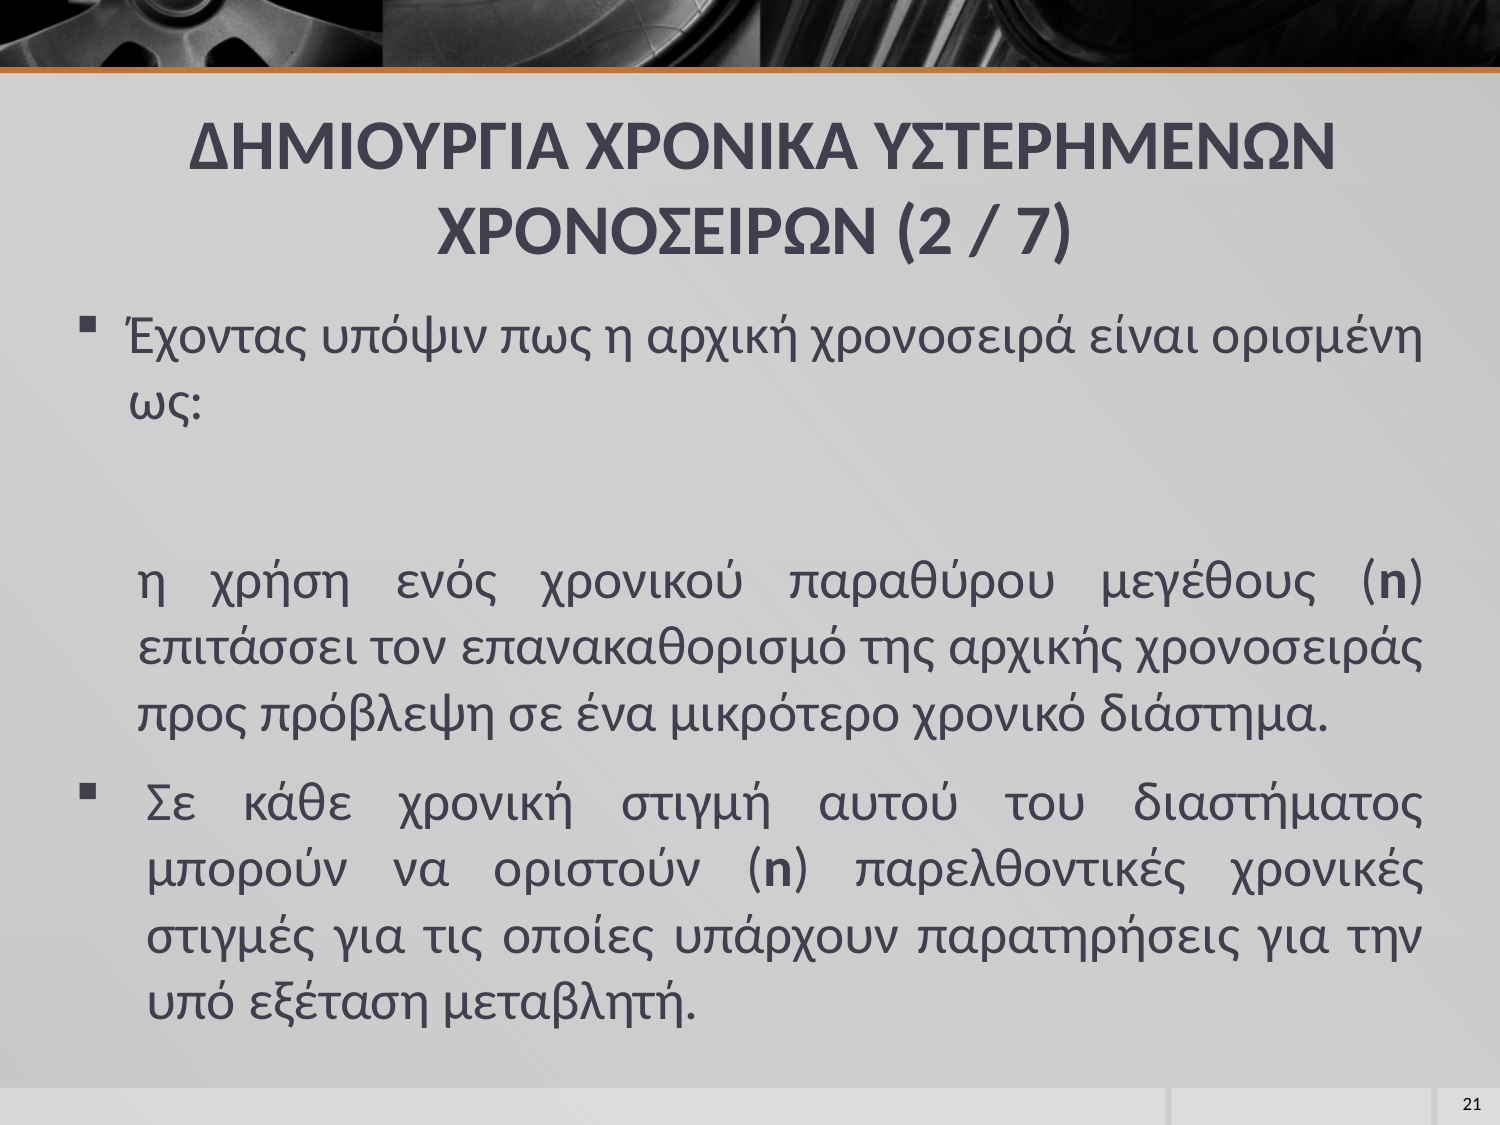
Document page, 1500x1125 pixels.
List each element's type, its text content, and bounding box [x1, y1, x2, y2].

picture [0, 0, 1500, 67]
slide_number 21 [1434, 1084, 1497, 1122]
title ΔΗΜΙΟΥΡΓΙΑ ΧΡΟΝΙΚΑ ΥΣΤΕΡΗΜΕΝΩΝ ΧΡΟΝΟΣΕΙΡΩΝ (2 / 7) [41, 90, 1471, 277]
